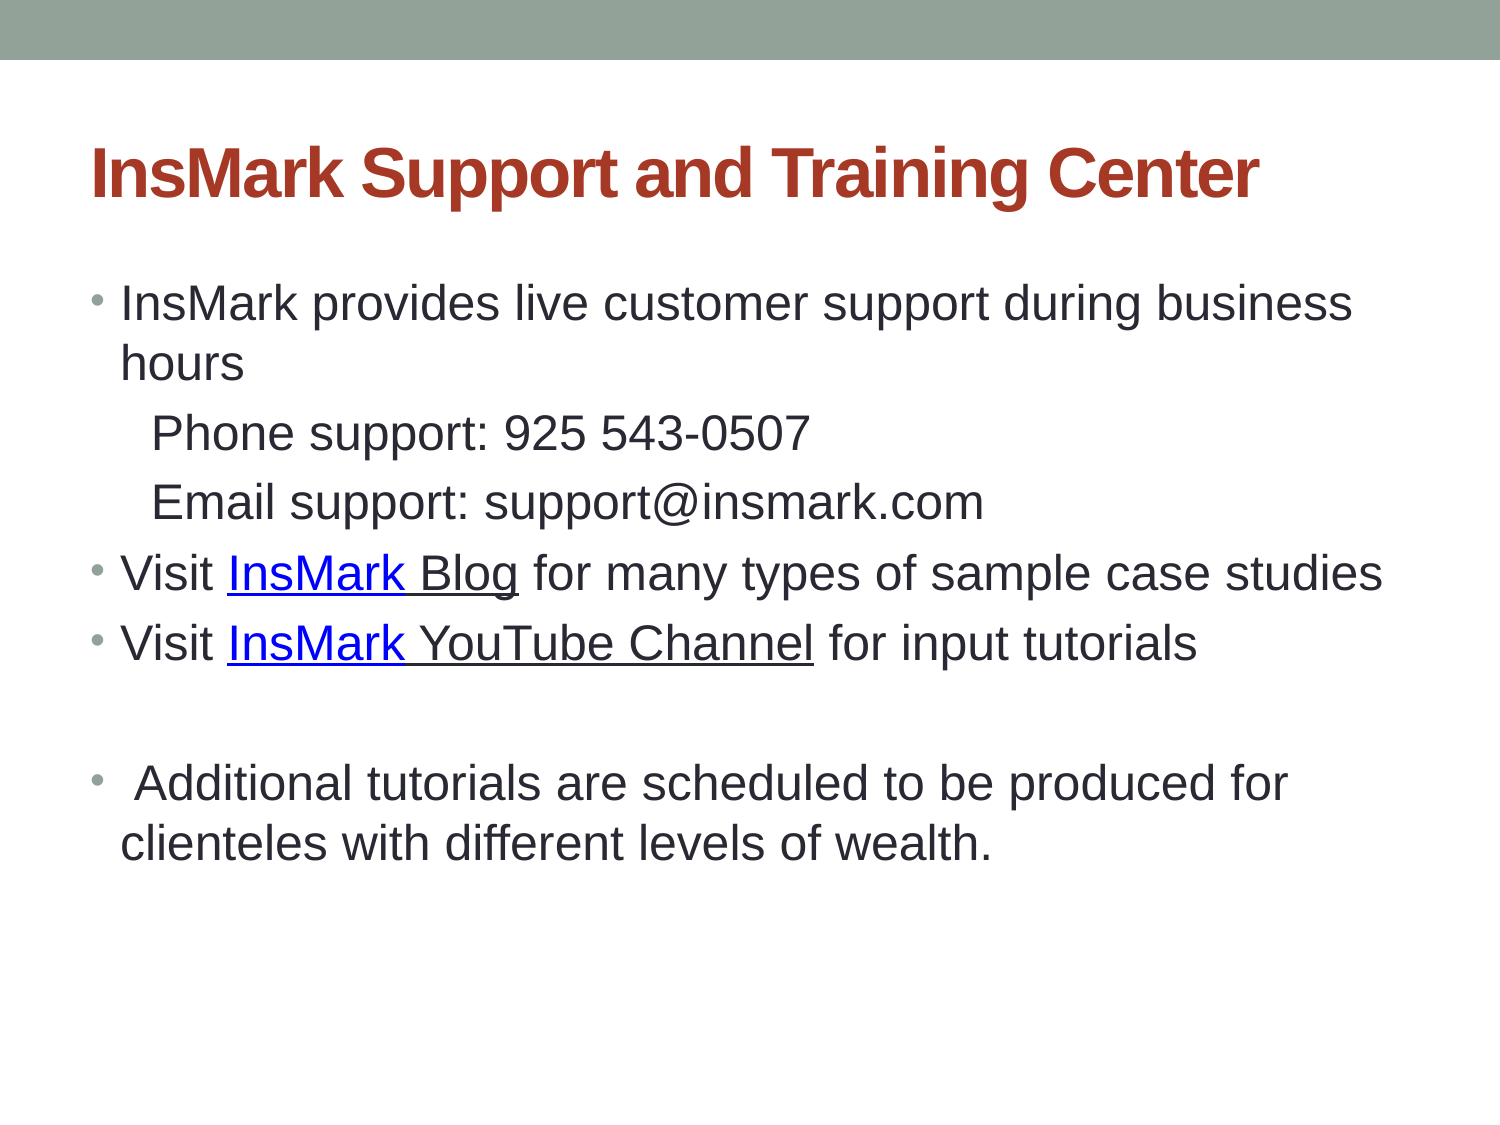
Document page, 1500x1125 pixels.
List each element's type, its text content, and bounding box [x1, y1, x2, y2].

list InsMark provides live customer support during business hours Phone support: 925 543-0507 Email support: support@insmark.com Visit InsMark Blog for many types of sample case studies Visit InsMark YouTube Channel for input tutorials Additional tutorials are scheduled to be produced for clienteles with different levels of wealth. [75, 262, 1425, 1063]
title InsMark Support and Training Center [75, 87, 1425, 250]
